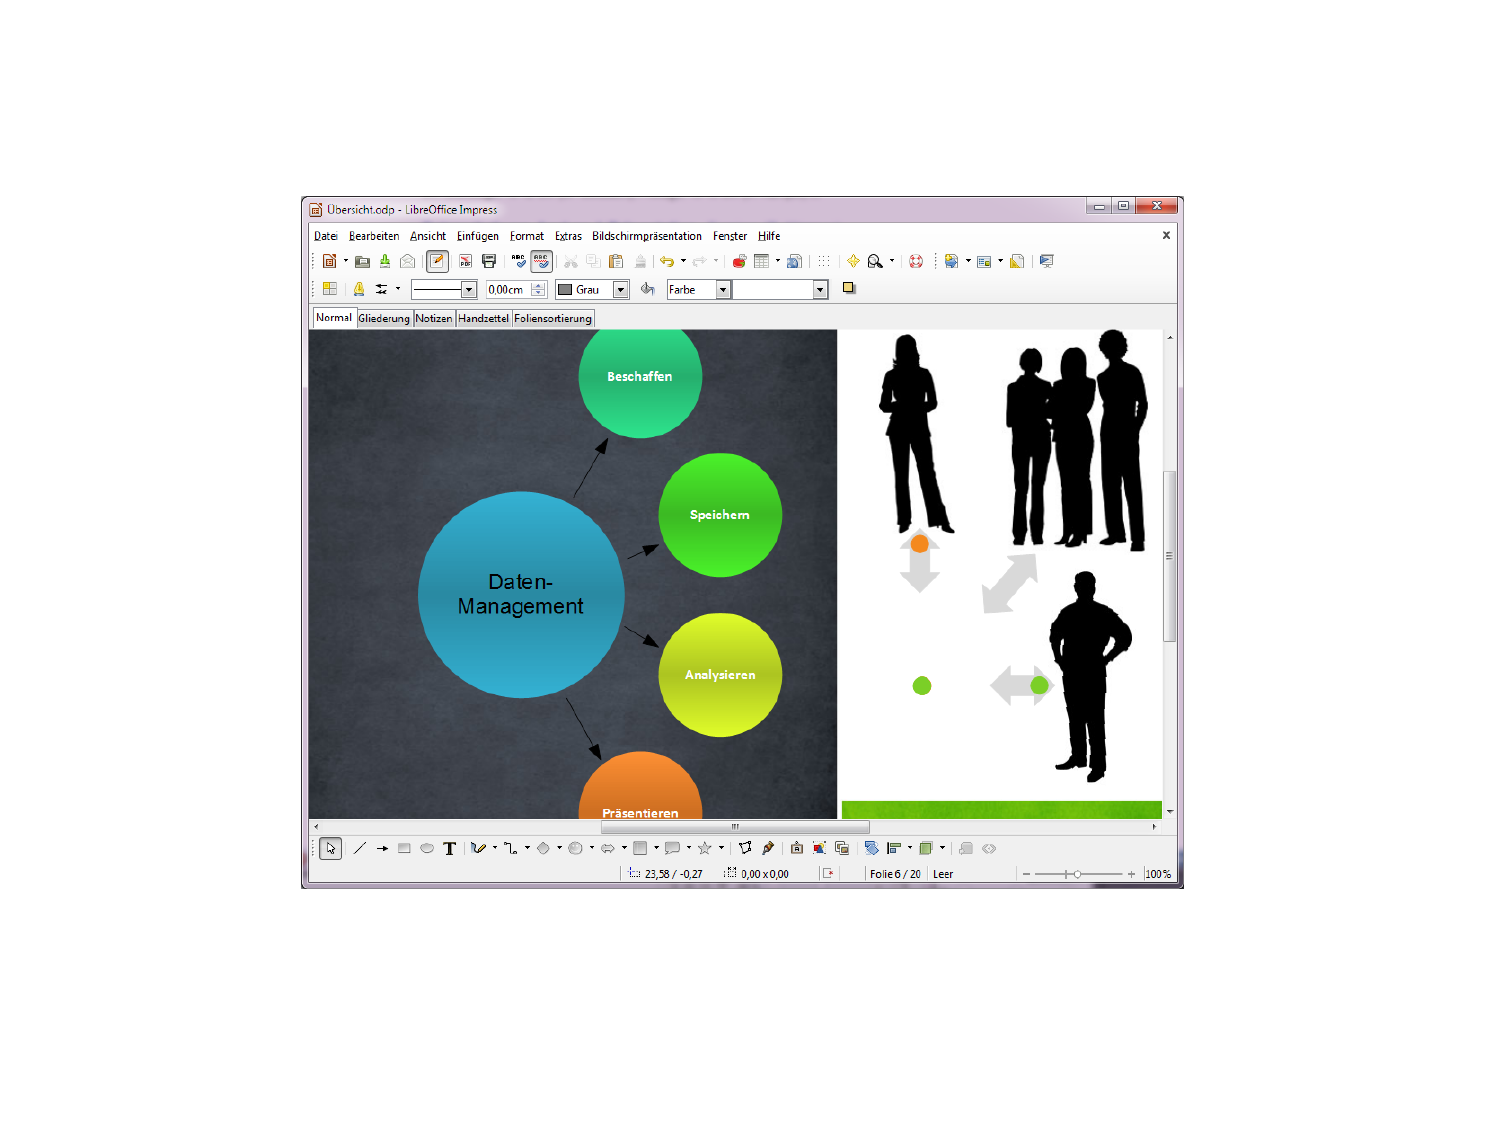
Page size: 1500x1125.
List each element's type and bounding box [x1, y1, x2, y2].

picture [300, 195, 1185, 889]
